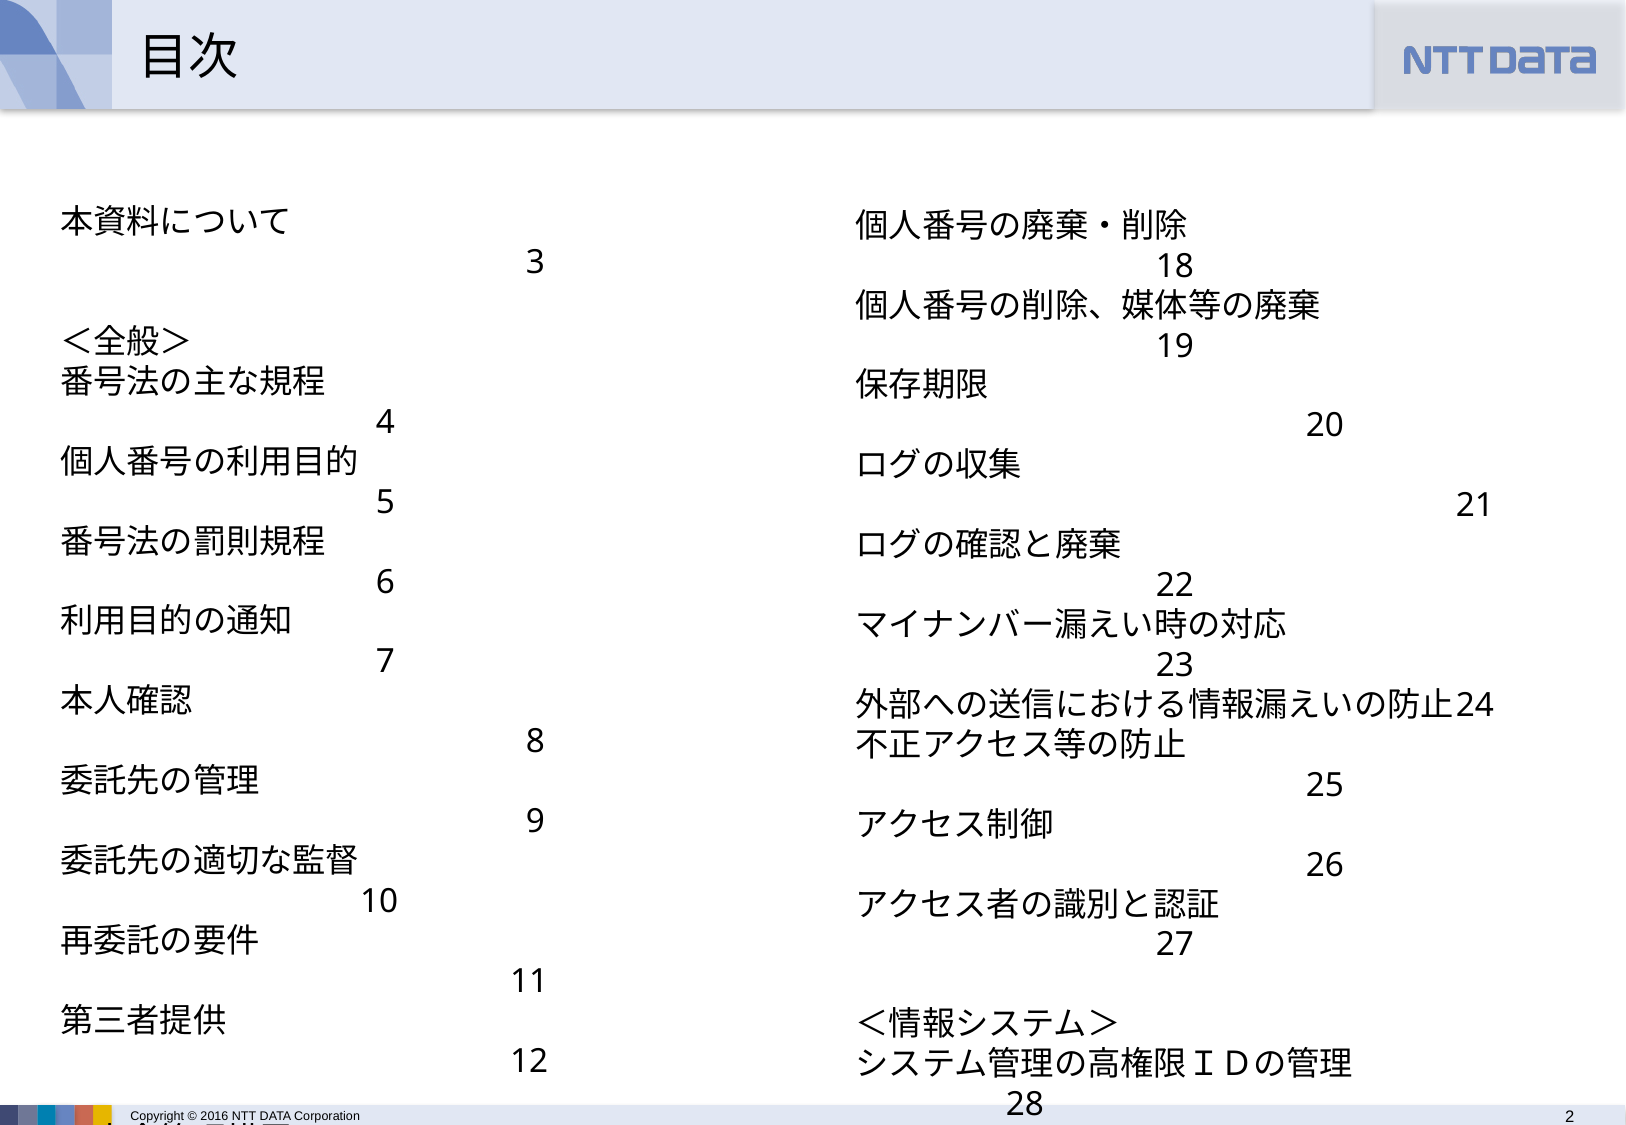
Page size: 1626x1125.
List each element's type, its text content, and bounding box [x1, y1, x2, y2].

text_box 個人番号の廃棄・削除 18 個人番号の削除、媒体等の廃棄 19 保存期限 20 ログの収集 21 ログの確認と廃棄 22 マイナンバー漏えい時の対応 23 外部への送信における情報漏えいの防止 24 不正アクセス等の防止 25 アクセス制御 26 アクセス者の識別と認証 27 ＜情報システム＞ システム管理の高権限ＩＤの管理 28 開発と運用の独立性 29 ソフトウェアの更新 30 標的型メール攻撃とその対策 31 [841, 196, 1552, 1125]
picture [1404, 46, 1596, 74]
title 目次 [110, 0, 1363, 110]
picture [0, 0, 110, 109]
text_box 本資料について 3 ＜全般＞ 番号法の主な規程 4 個人番号の利用目的 5 番号法の罰則規程 6 利用目的の通知 7 本人確認 8 委託先の管理 9 委託先の適切な監督 10 再委託の要件 11 第三者提供 12 ＜安全管理措置＞ 教育 13 特定個人情報の取扱い状況の管理 14 取扱い区域の管理 15 電子媒体等の盗難等の防止 16 電子媒体等の移送 17 [45, 193, 770, 1125]
